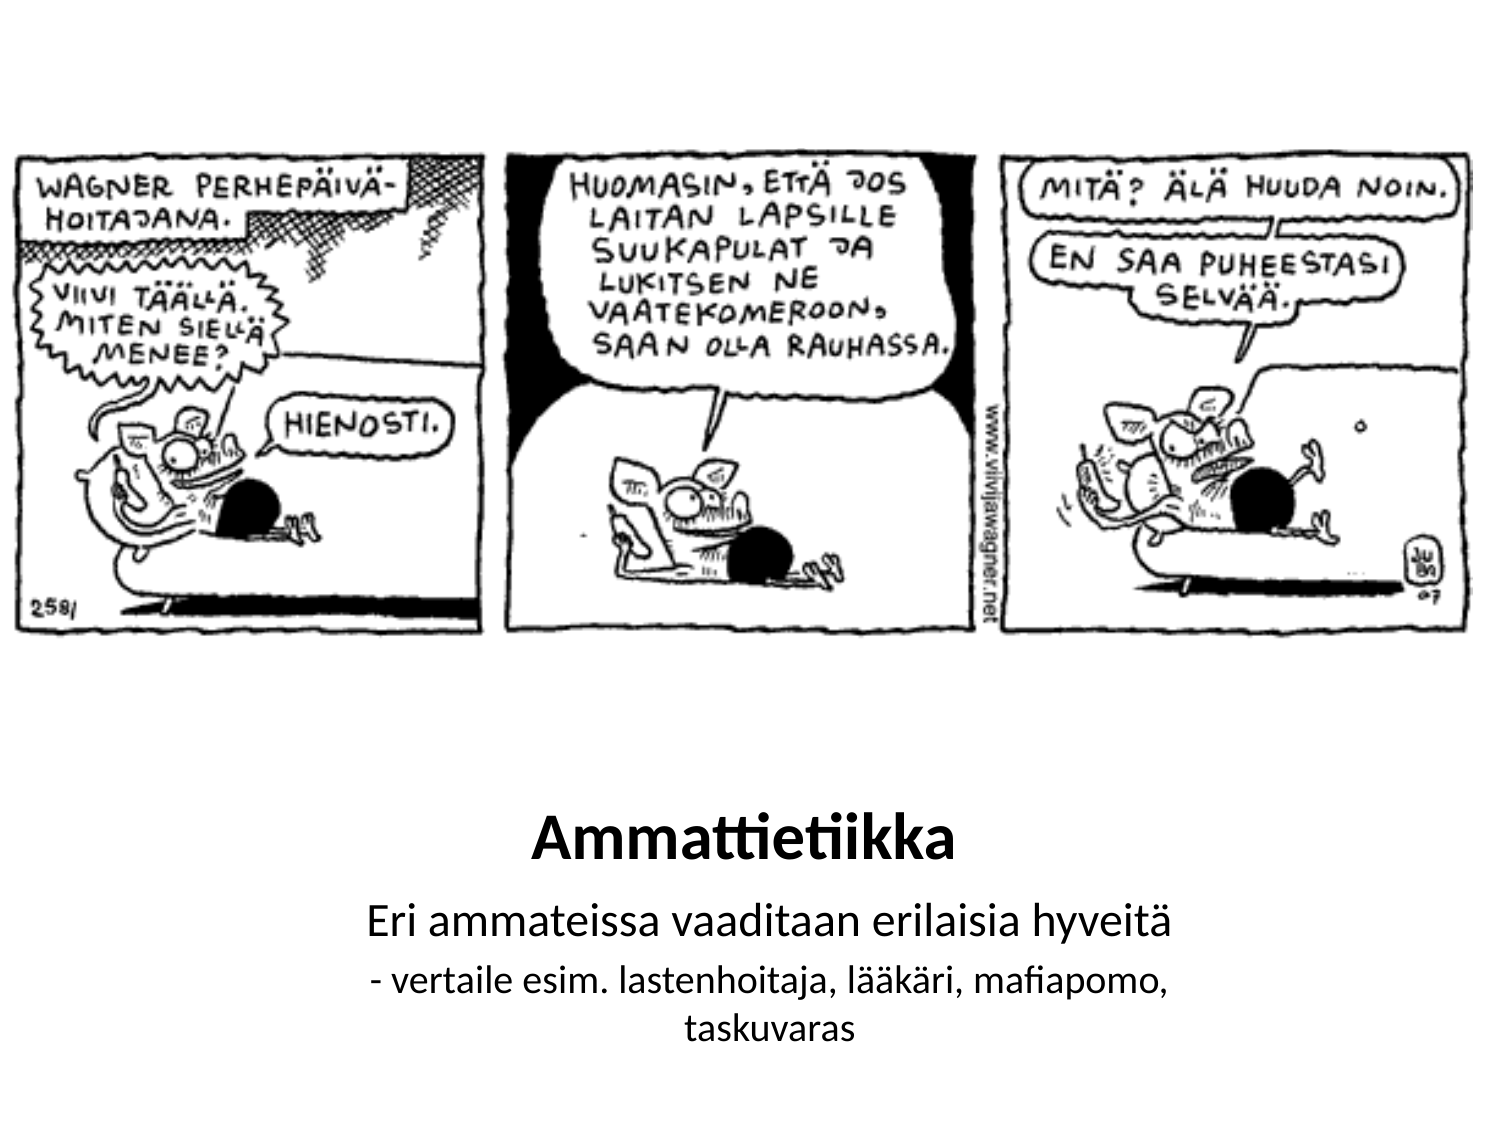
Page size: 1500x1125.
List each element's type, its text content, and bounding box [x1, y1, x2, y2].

list Eri ammateissa vaaditaan erilaisia hyveitä - vertaile esim. lastenhoitaja, lääkäri, mafiapomo, taskuvaras [294, 880, 1247, 1059]
picture [5, 42, 1474, 776]
title Ammattietiikka [294, 784, 1194, 880]
